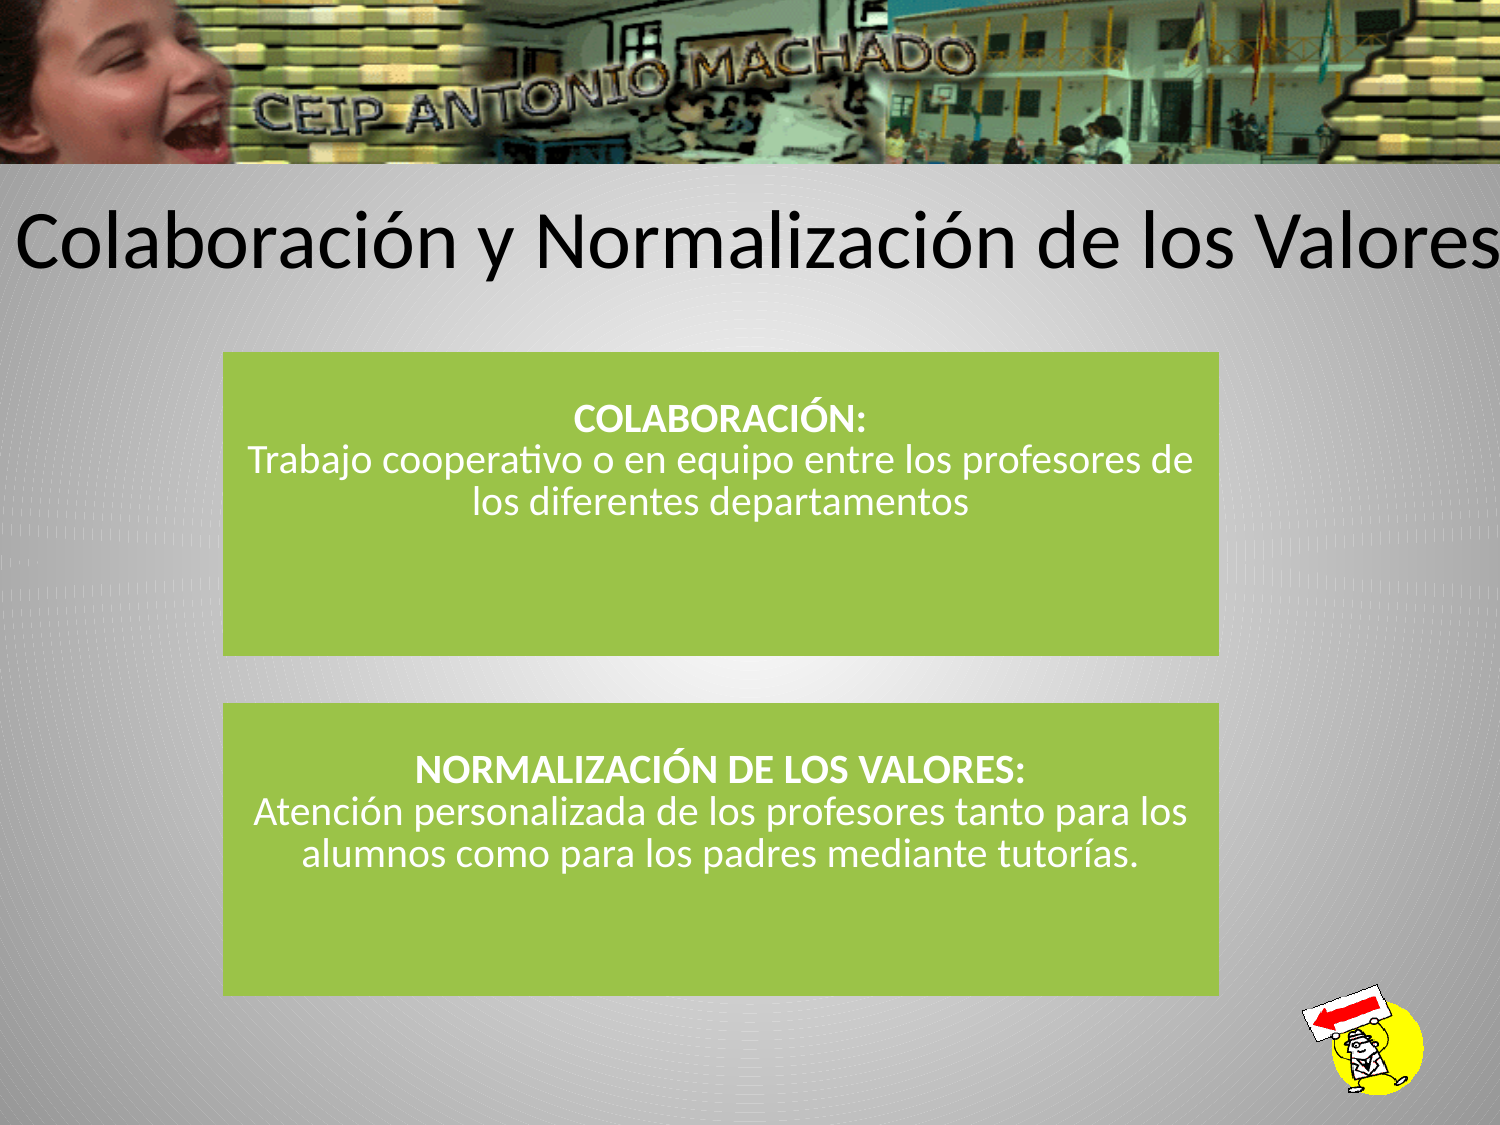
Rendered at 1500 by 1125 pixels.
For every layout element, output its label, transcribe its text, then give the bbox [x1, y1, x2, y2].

table_header NORMALIZACIÓN DE LOS VALORES: Atención personalizada de los profesores tanto para los alumnos como para los padres mediante tutorías. [223, 703, 1219, 996]
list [0, 0, 1500, 165]
title Colaboración y Normalización de los Valores [0, 187, 1500, 294]
picture [1300, 984, 1438, 1096]
table_header COLABORACIÓN: Trabajo cooperativo o en equipo entre los profesores de los diferentes departamentos [223, 352, 1219, 656]
